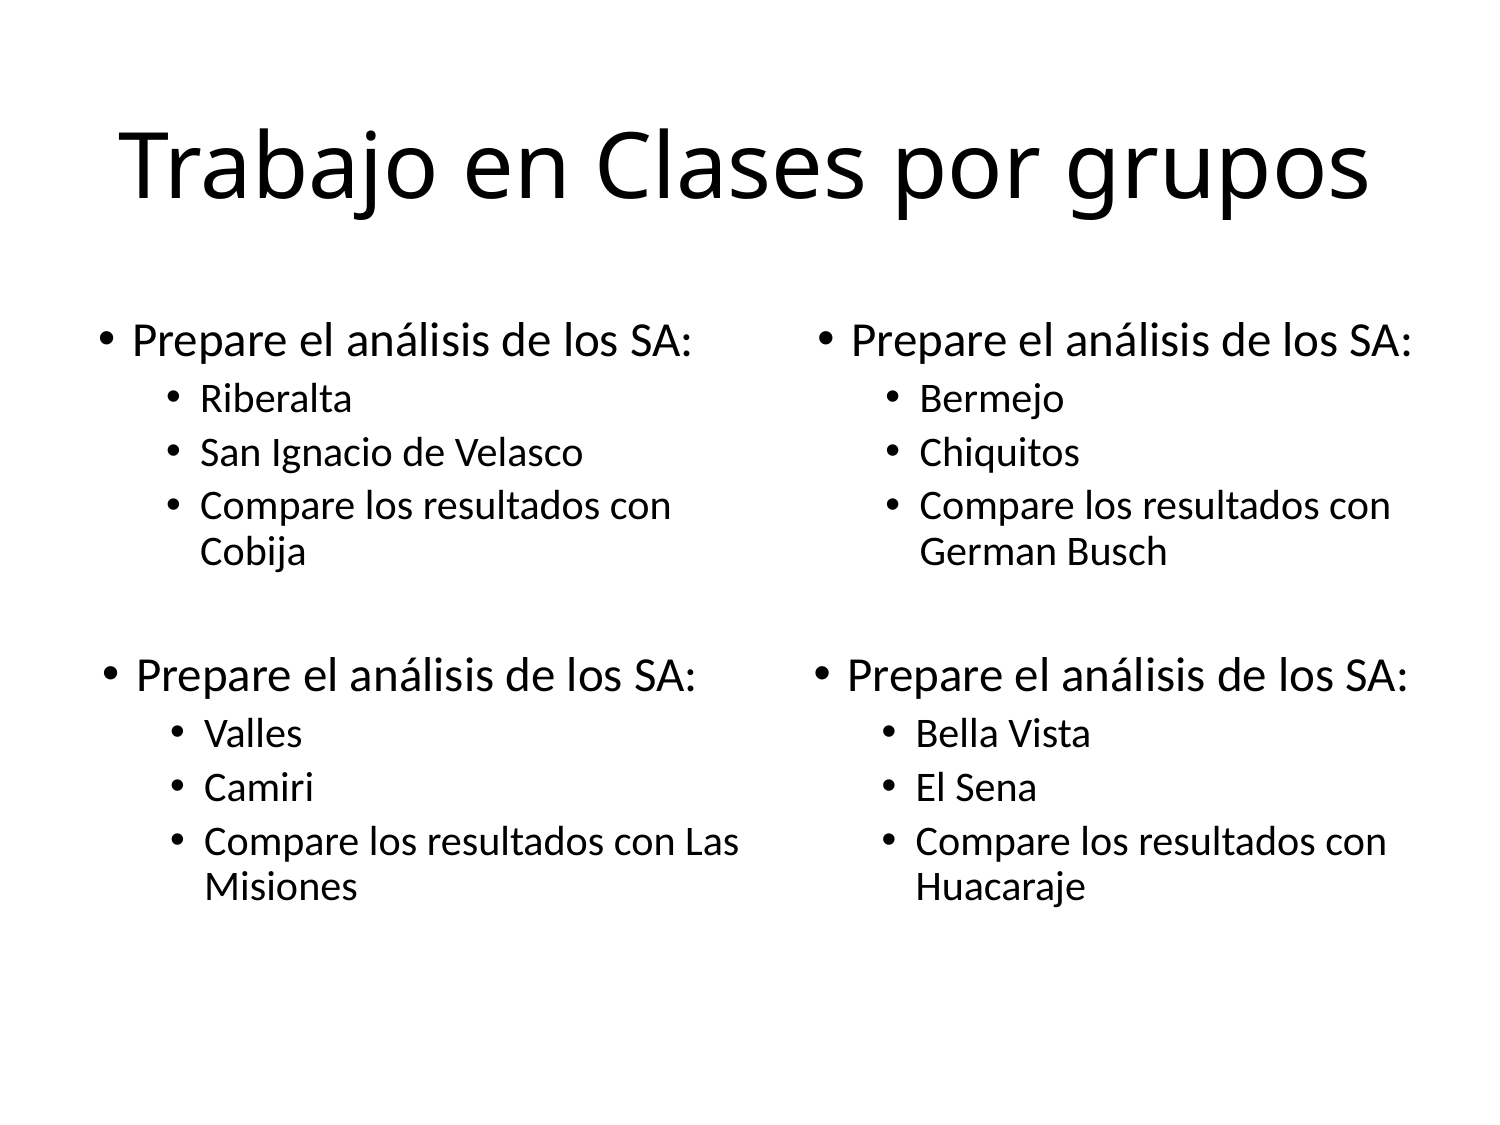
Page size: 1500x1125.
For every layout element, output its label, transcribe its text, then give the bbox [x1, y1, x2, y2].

text_box Prepare el análisis de los SA: Bermejo Chiquitos Compare los resultados con German Busch [802, 306, 1500, 587]
list Prepare el análisis de los SA: Riberalta San Ignacio de Velasco Compare los resultados con Cobija [83, 307, 799, 587]
text_box Prepare el análisis de los SA: Bella Vista El Sena Compare los resultados con Huacaraje [798, 641, 1500, 921]
title Trabajo en Clases por grupos [103, 59, 1397, 278]
text_box Prepare el análisis de los SA: Valles Camiri Compare los resultados con Las Misiones [86, 641, 798, 921]
